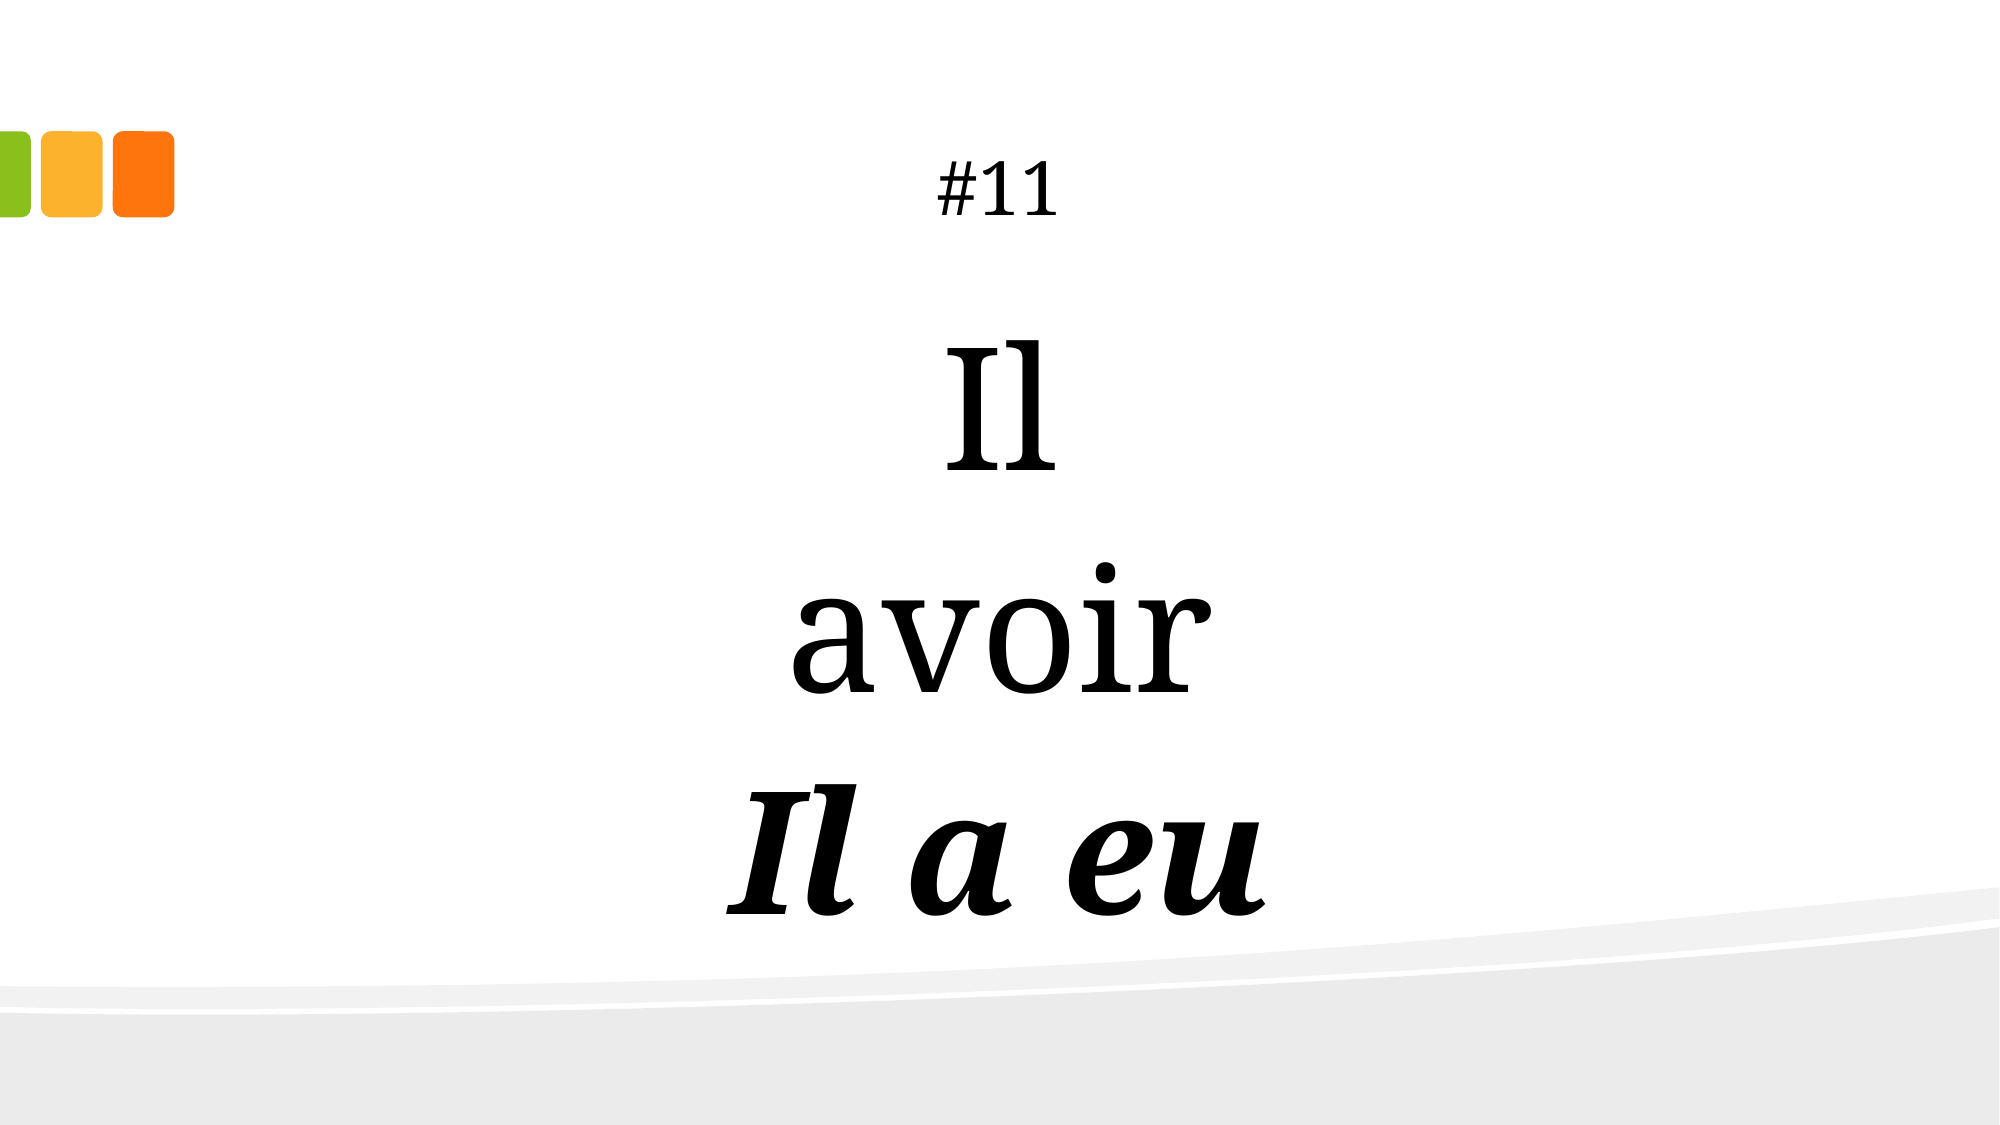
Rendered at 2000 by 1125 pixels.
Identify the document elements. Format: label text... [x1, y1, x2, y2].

title #11 [199, 24, 1800, 238]
list Il avoir Il a eu [199, 262, 1800, 1013]
